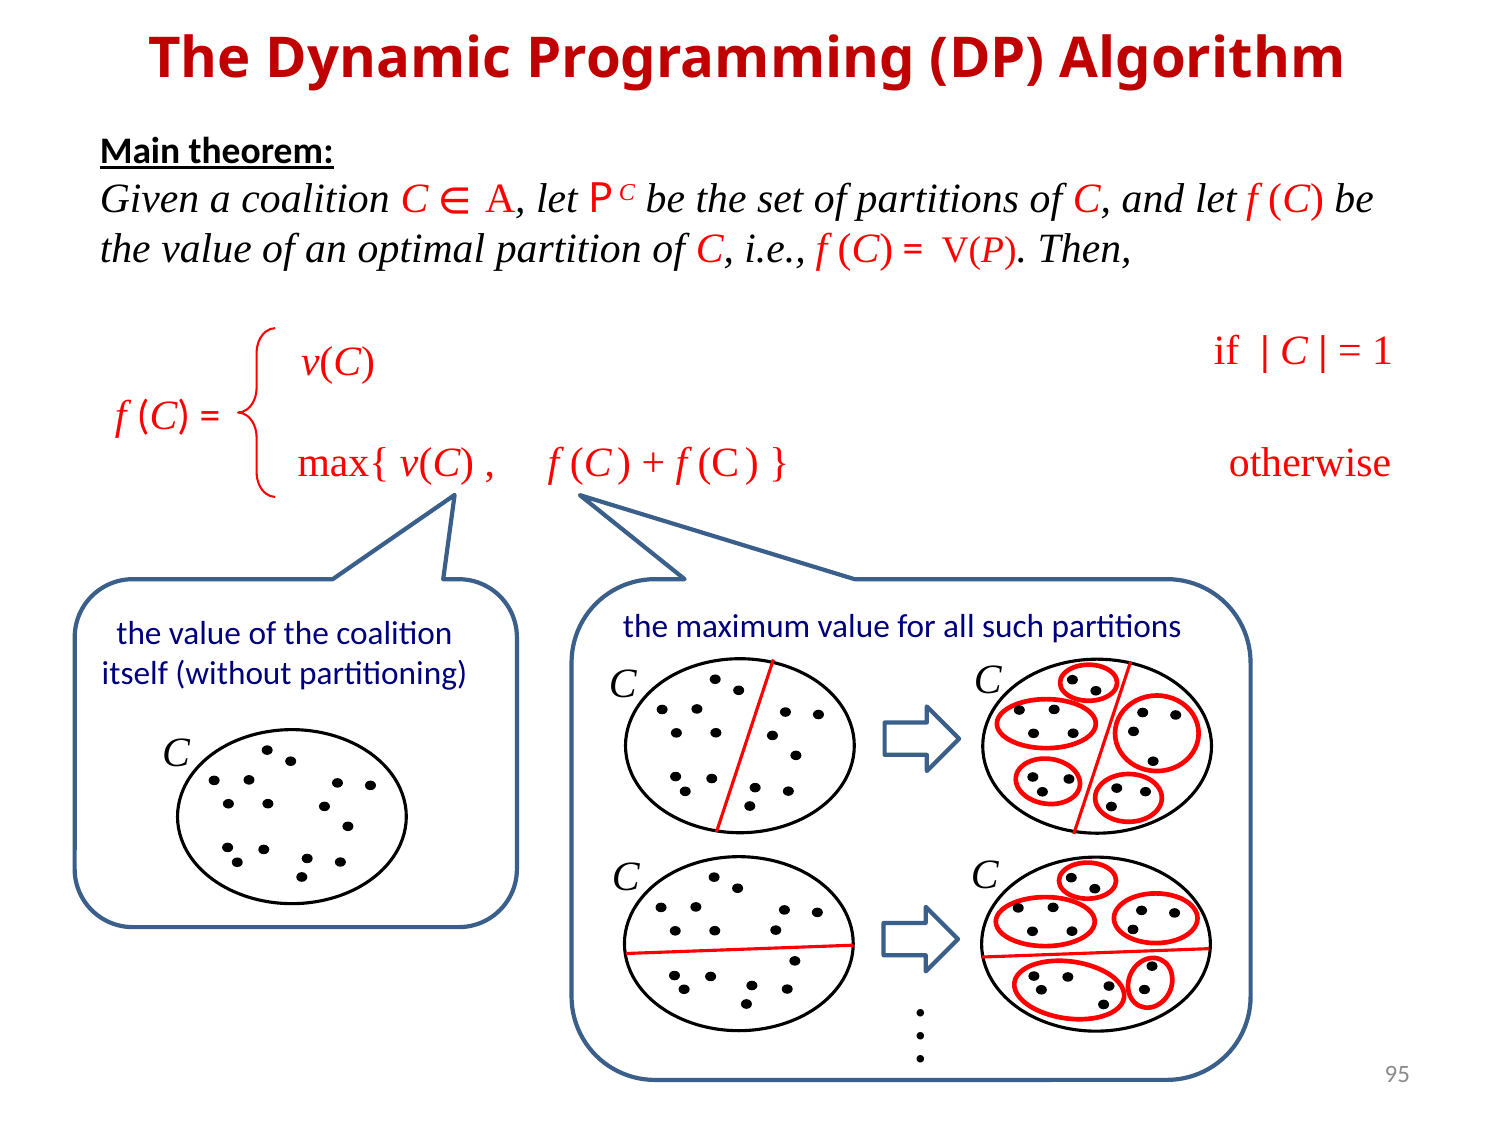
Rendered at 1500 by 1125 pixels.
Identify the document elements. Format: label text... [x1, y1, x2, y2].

text_box C [956, 839, 997, 905]
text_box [1073, 661, 1131, 835]
text_box The Dynamic Programming (DP) Algorithm [93, 14, 1401, 97]
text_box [981, 948, 1210, 958]
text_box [624, 962, 854, 1031]
text_box C [597, 840, 638, 906]
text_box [981, 965, 1211, 1032]
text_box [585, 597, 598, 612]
text_box . . . [901, 992, 971, 1080]
text_box otherwise [1213, 427, 1412, 493]
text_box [625, 658, 715, 833]
text_box f (C) = [90, 380, 242, 446]
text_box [177, 729, 407, 904]
text_box v(C) [286, 326, 398, 442]
text_box C [594, 647, 635, 713]
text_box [624, 856, 854, 944]
text_box if | C | = 1 [1199, 315, 1438, 381]
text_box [625, 944, 854, 954]
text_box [981, 856, 1211, 948]
slide_number 95 [1074, 1042, 1425, 1103]
text_box the value of the coalition itself (without partitioning) [80, 604, 490, 699]
text_box C [959, 644, 1000, 710]
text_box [716, 659, 774, 833]
text_box [569, 493, 1253, 1083]
text_box [237, 327, 276, 498]
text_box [773, 658, 855, 833]
text_box C [147, 716, 188, 782]
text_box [982, 658, 1212, 834]
text_box [72, 493, 520, 930]
